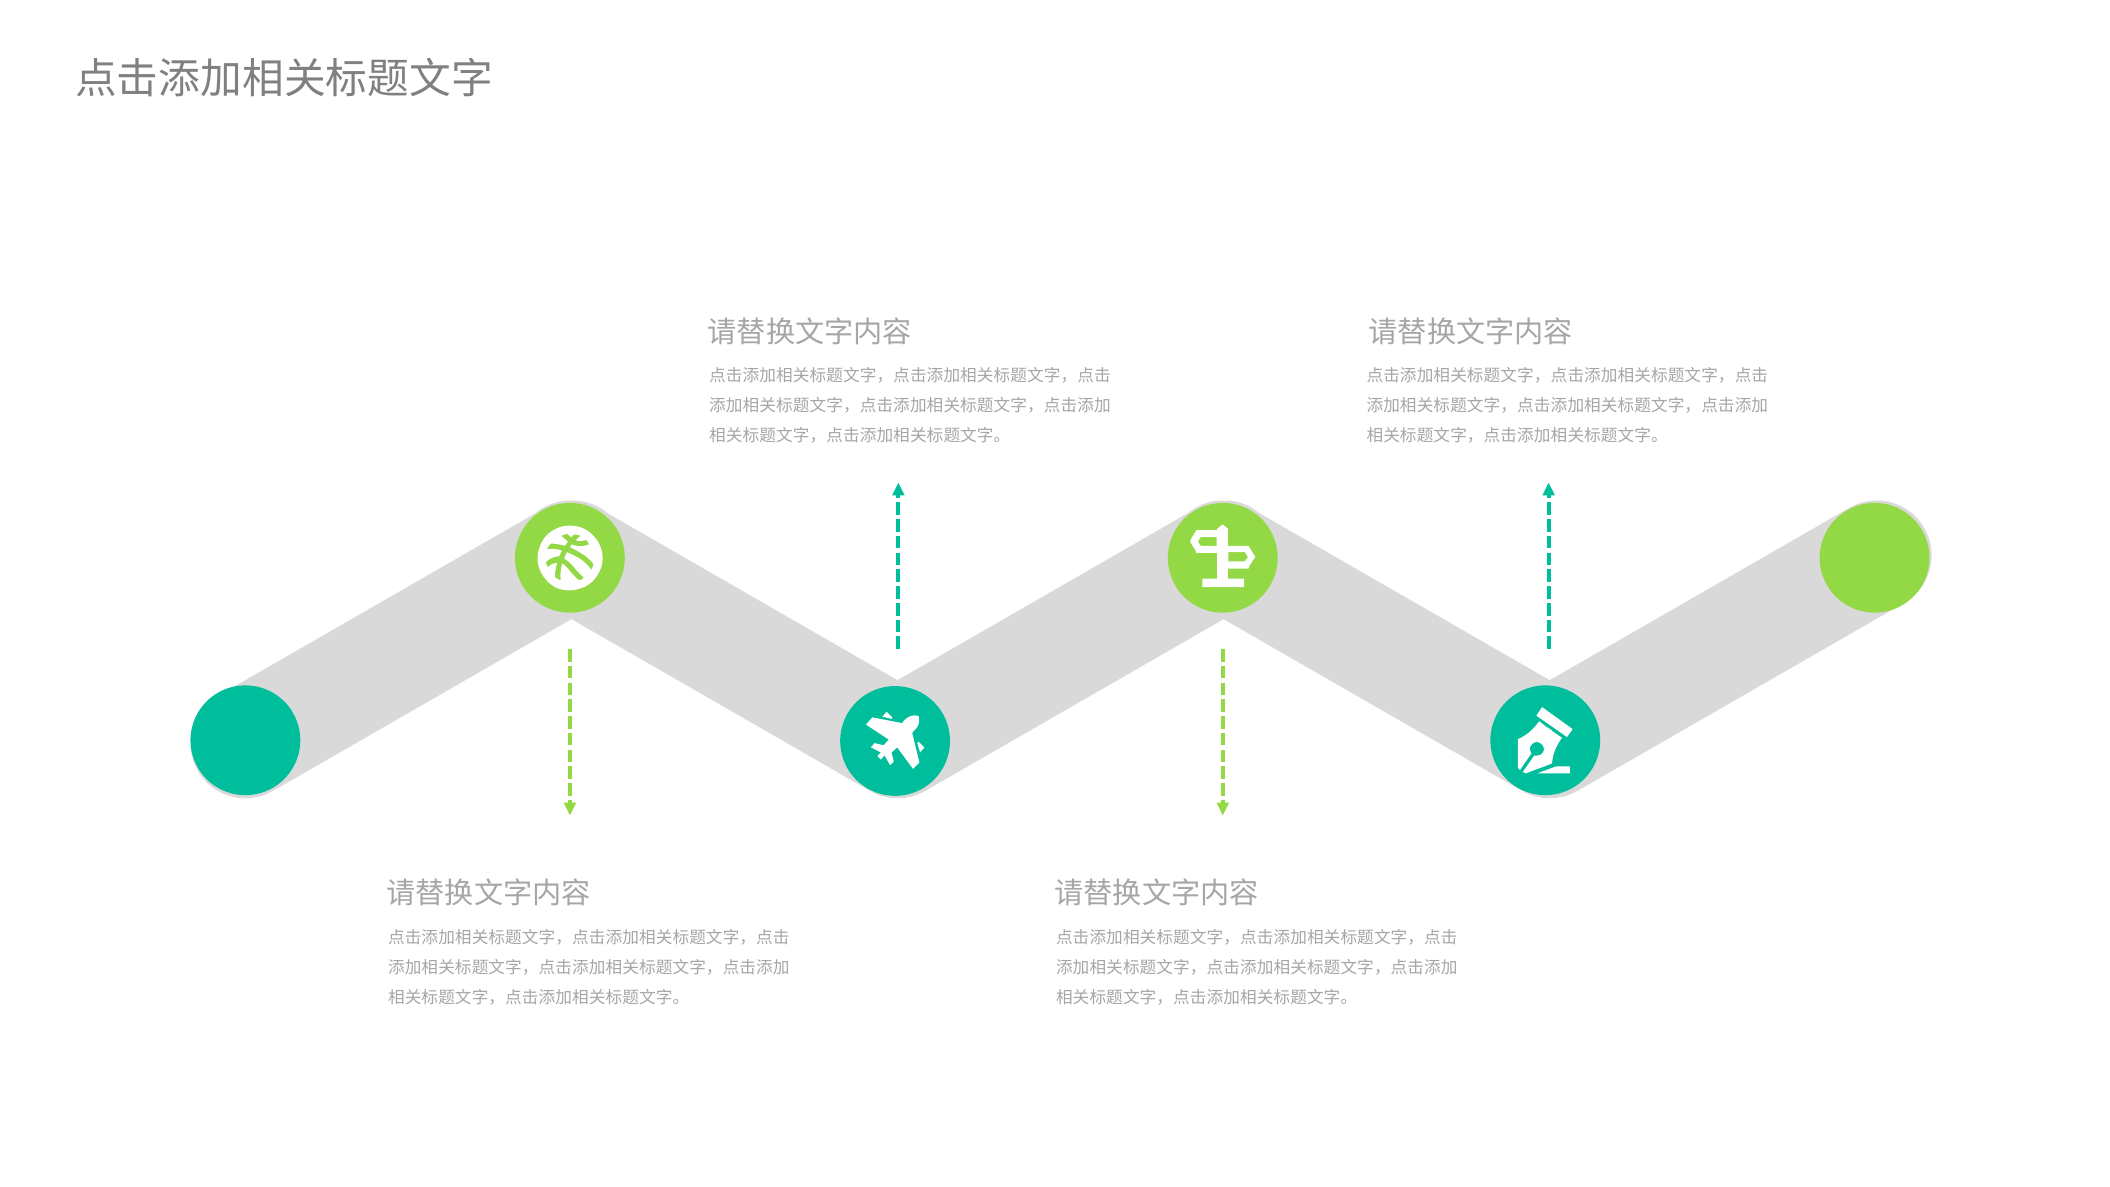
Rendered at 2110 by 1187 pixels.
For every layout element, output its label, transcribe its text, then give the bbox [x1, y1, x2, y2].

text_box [190, 268, 1930, 1030]
text_box 点击添加相关标题文字 [59, 44, 563, 107]
